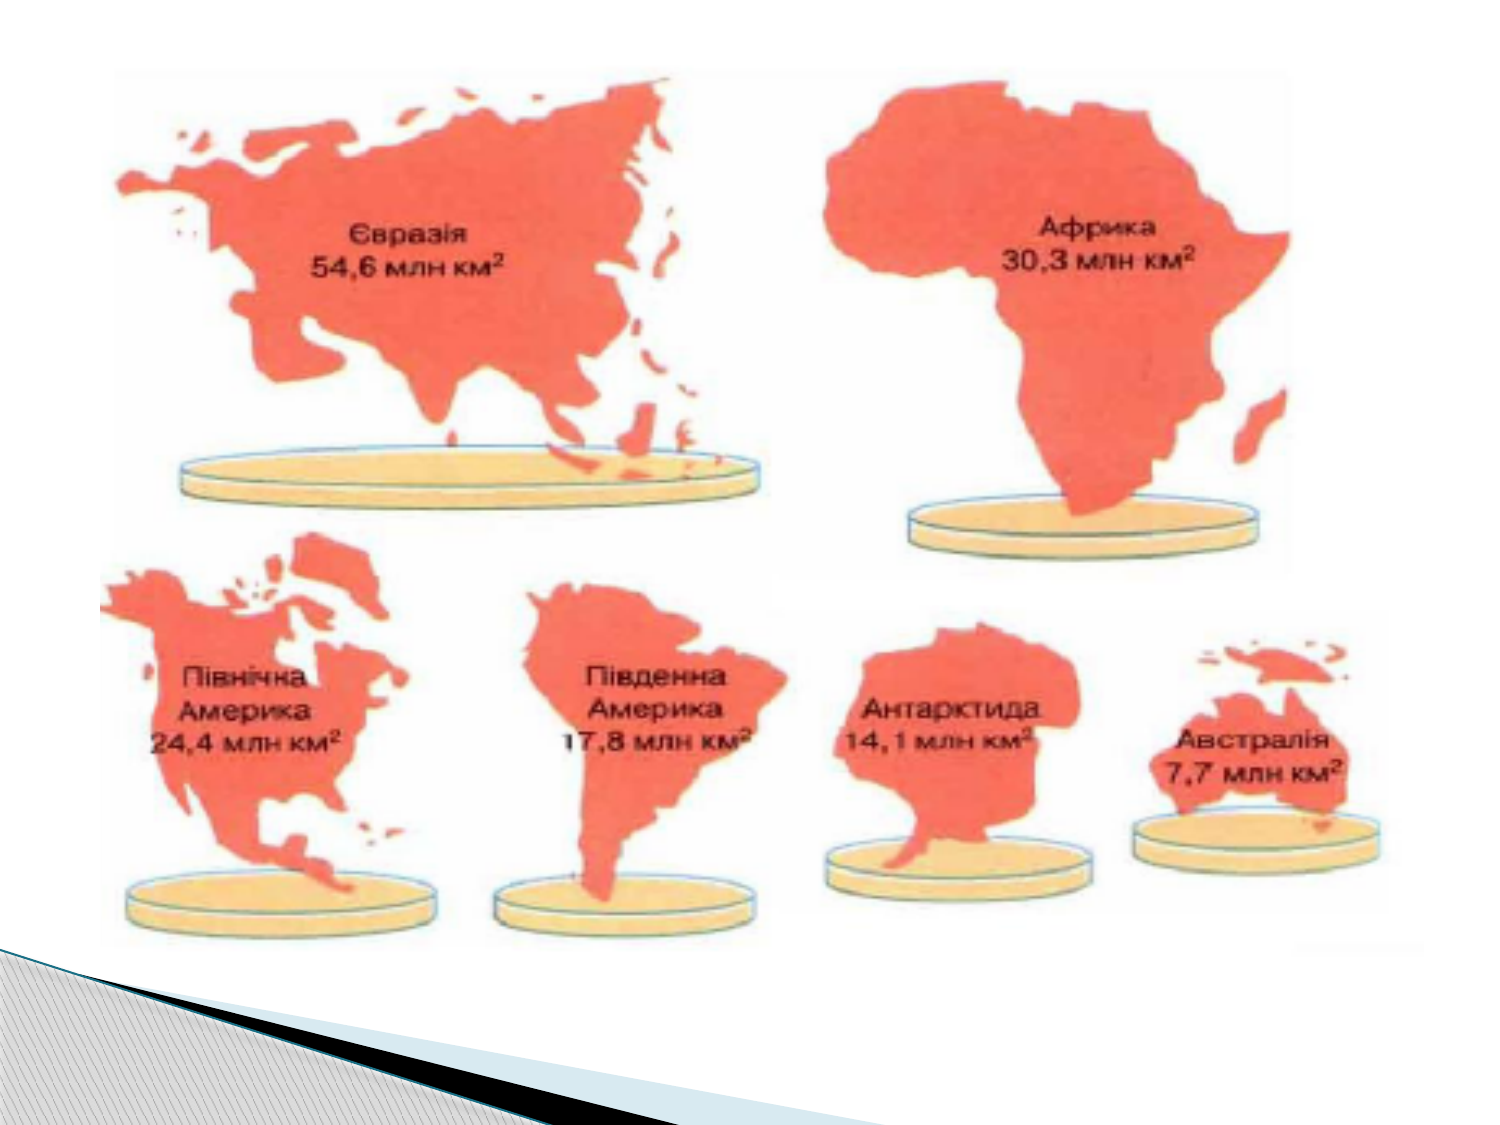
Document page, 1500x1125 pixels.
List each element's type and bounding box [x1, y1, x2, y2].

picture [100, 54, 1424, 957]
